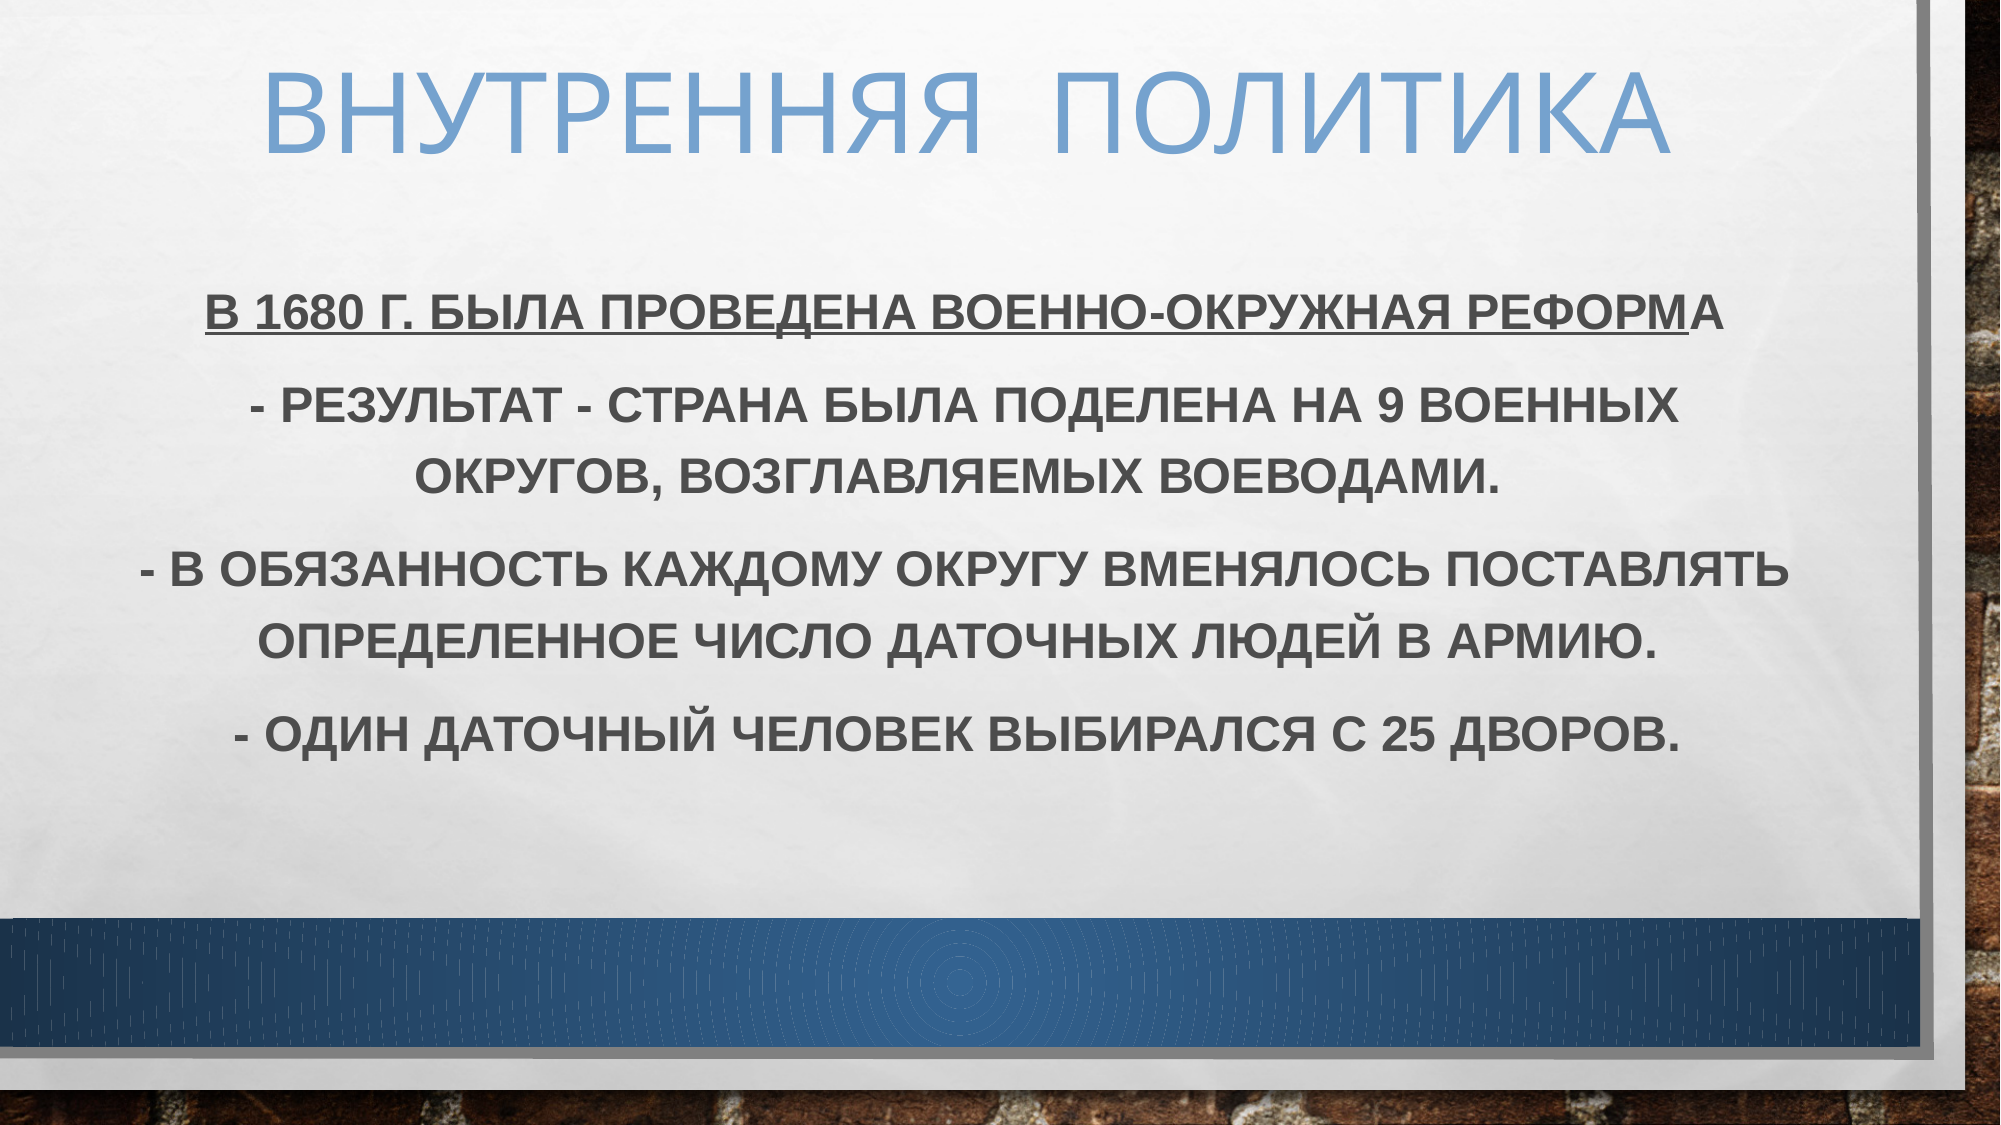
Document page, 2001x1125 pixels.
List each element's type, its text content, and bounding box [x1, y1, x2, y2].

picture [0, 0, 2000, 1125]
title ВНУТРЕННЯЯ ПОЛИТИКА [112, 36, 1818, 198]
list В 1680 г. была проведена военно-окружная реформа - Результат - страна была поделена на 9 военных округов, возглавляемых воеводами. - В обязанность каждому округу вменялось поставлять определенное число даточных людей в армию. - Один даточный человек выбирался с 25 дворов. [112, 228, 1818, 882]
